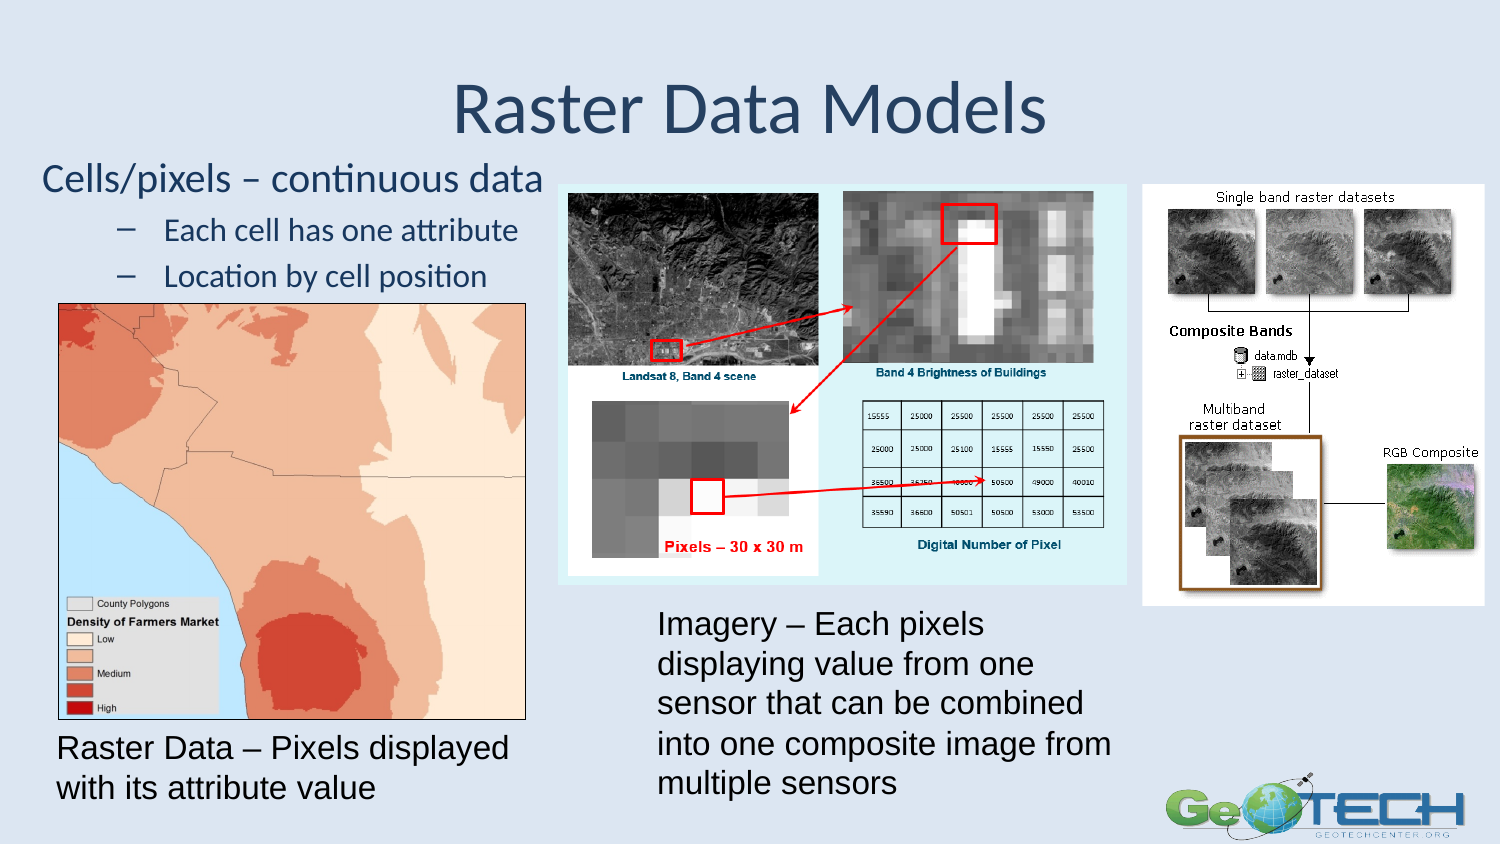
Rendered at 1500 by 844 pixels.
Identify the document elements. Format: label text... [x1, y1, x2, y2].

text_box Imagery – Each pixels displaying value from one sensor that can be combined into one composite image from multiple sensors [642, 594, 1135, 809]
picture [1155, 769, 1478, 844]
list Cells/pixels – continuous data Each cell has one attribute Location by cell position [27, 143, 1378, 701]
text_box Raster Data – Pixels displayed with its attribute value [41, 719, 559, 814]
picture [558, 184, 1127, 585]
picture [1142, 183, 1485, 606]
title Raster Data Models [75, 33, 1425, 175]
picture [58, 303, 526, 720]
